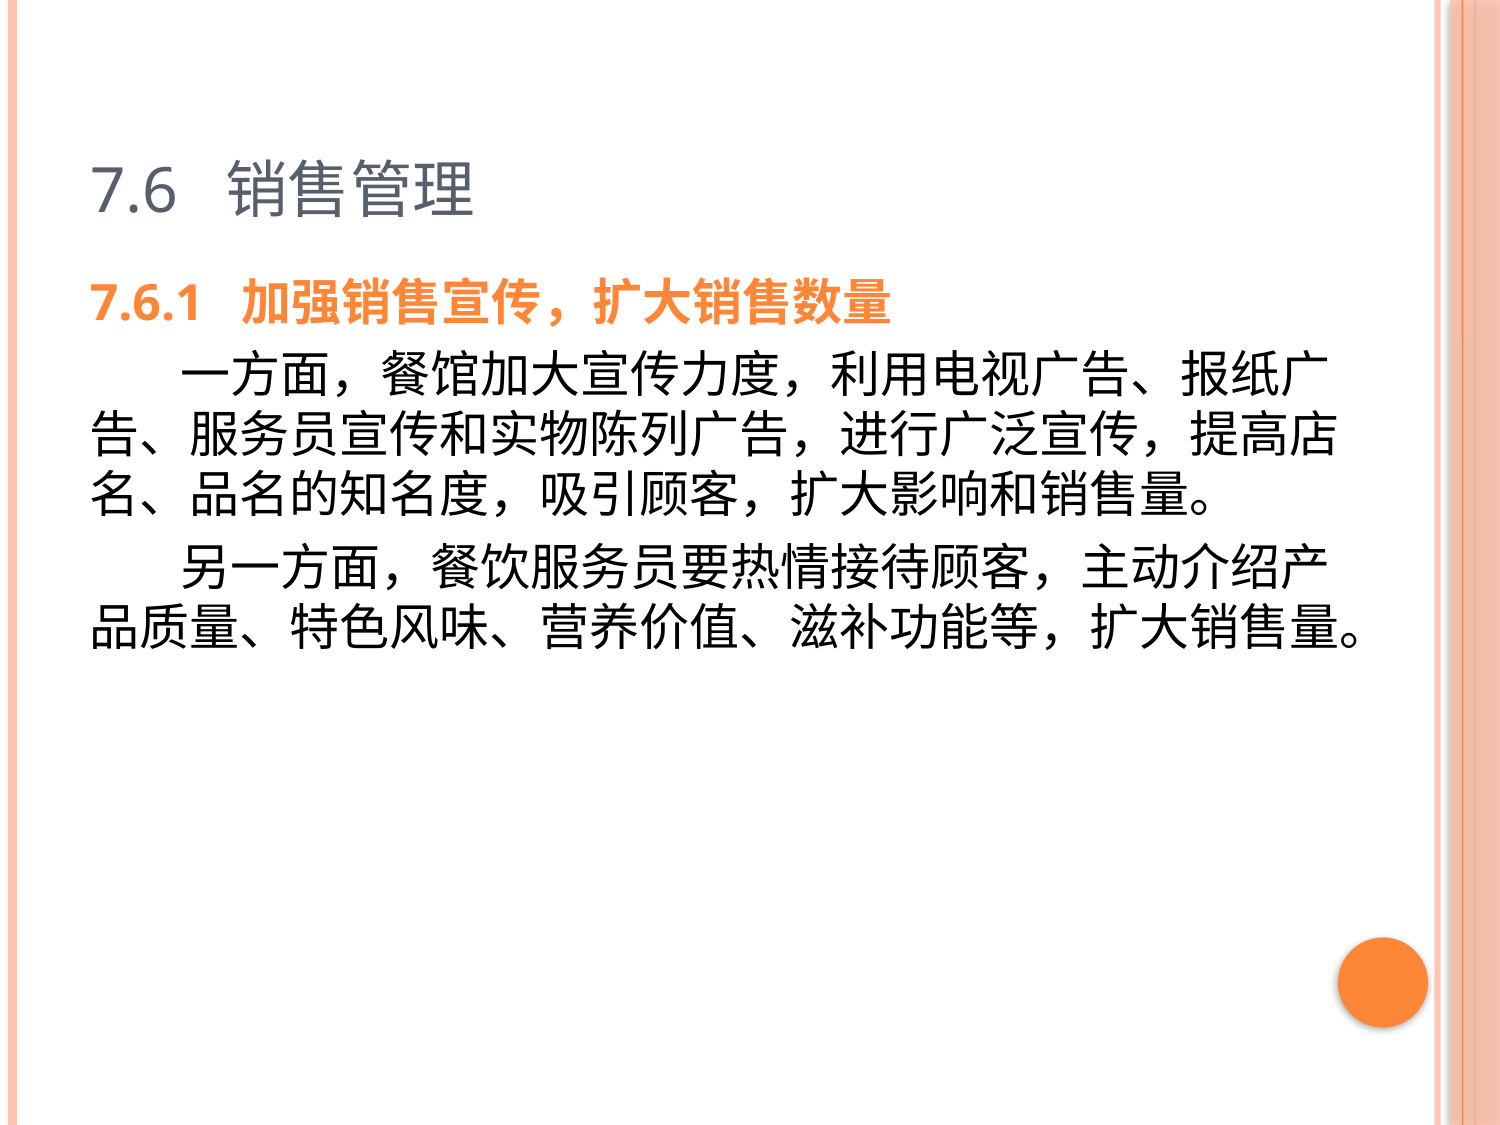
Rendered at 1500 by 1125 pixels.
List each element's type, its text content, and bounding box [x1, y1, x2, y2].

title 7.6 销售管理 [75, 45, 1300, 233]
list 7.6.1 加强销售宣传，扩大销售数量 一方面，餐馆加大宣传力度，利用电视广告、报纸广告、服务员宣传和实物陈列广告，进行广泛宣传，提高店名、品名的知名度，吸引顾客，扩大影响和销售量。 另一方面，餐饮服务员要热情接待顾客，主动介绍产品质量、特色风味、营养价值、滋补功能等，扩大销售量。 [74, 262, 1395, 1063]
